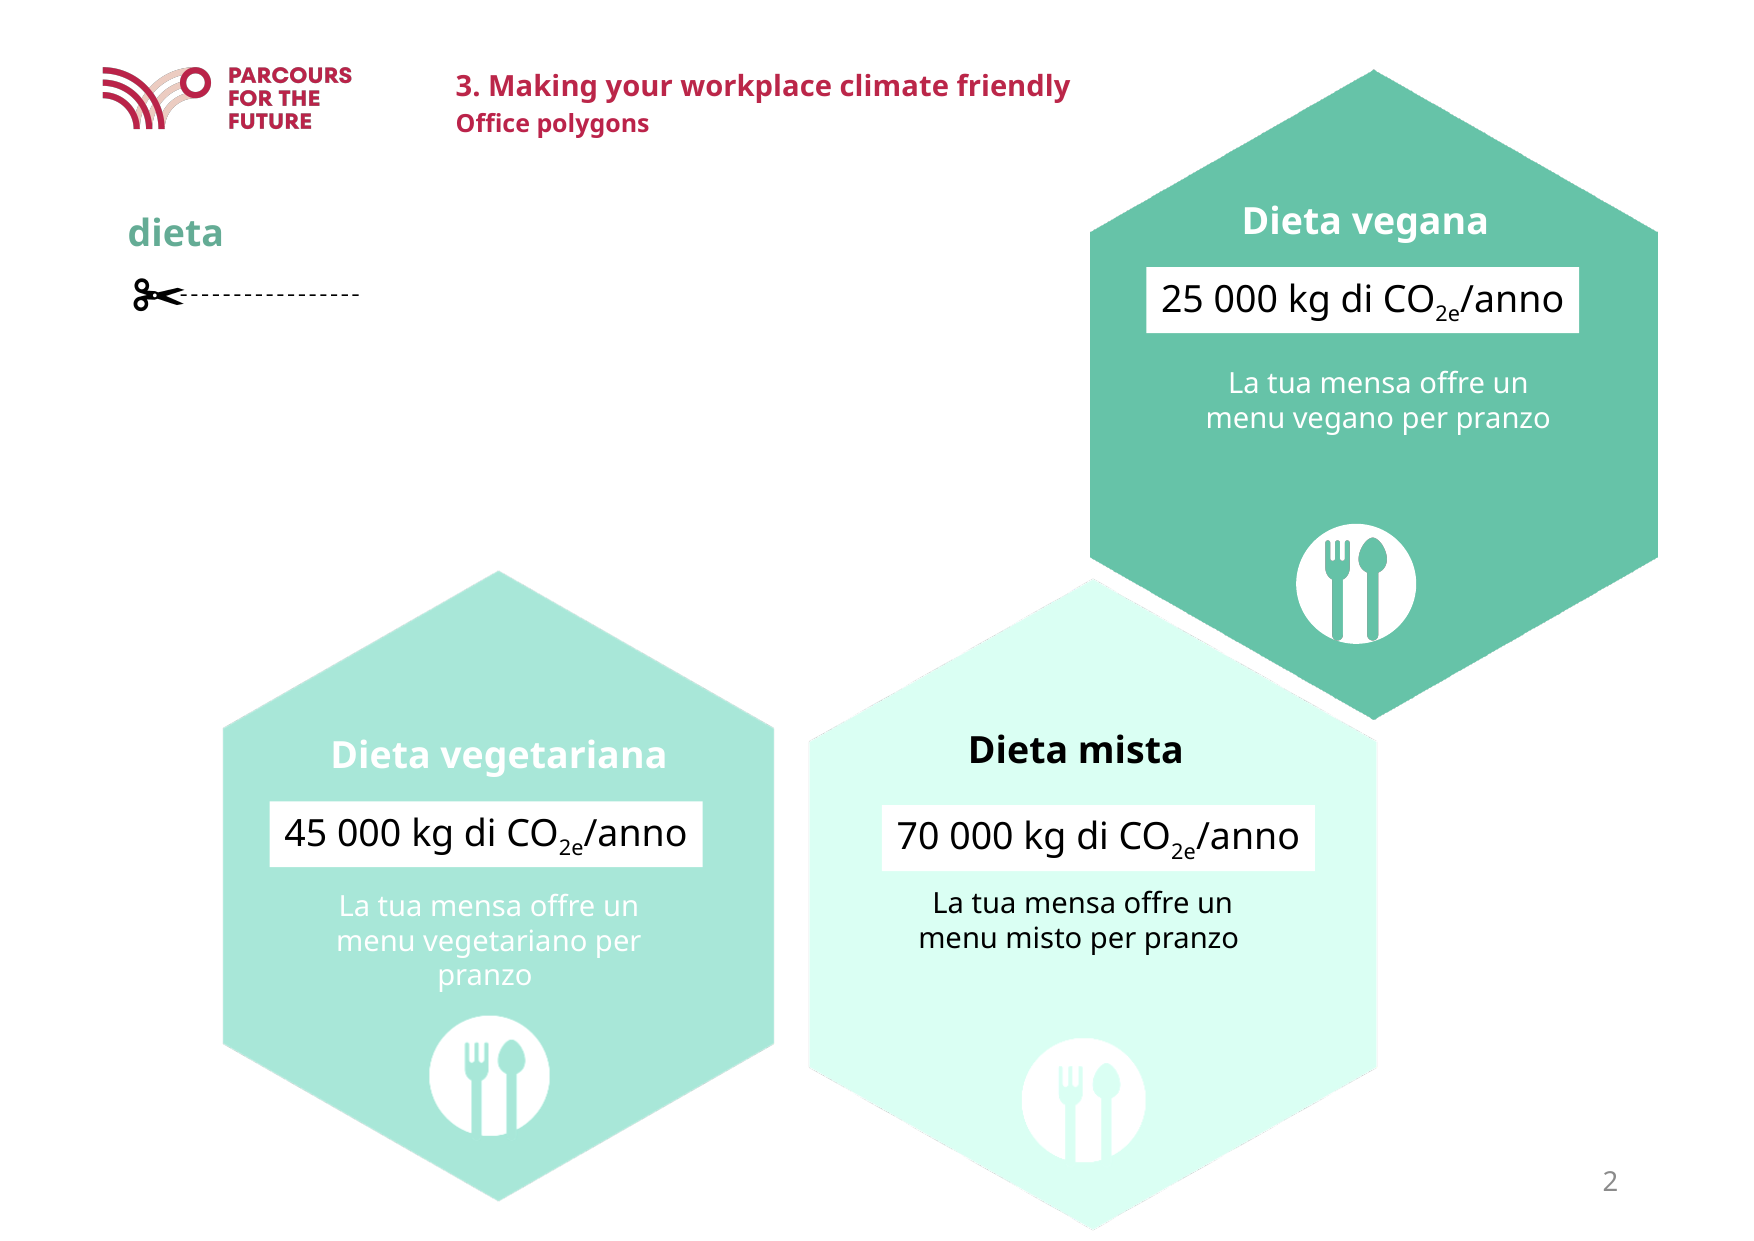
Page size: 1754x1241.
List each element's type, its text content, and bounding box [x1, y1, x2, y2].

slide_number 2 [1498, 1149, 1634, 1216]
picture [67, 33, 387, 163]
picture [116, 255, 197, 336]
text_box dieta [112, 201, 240, 262]
picture [104, 0, 1754, 1241]
